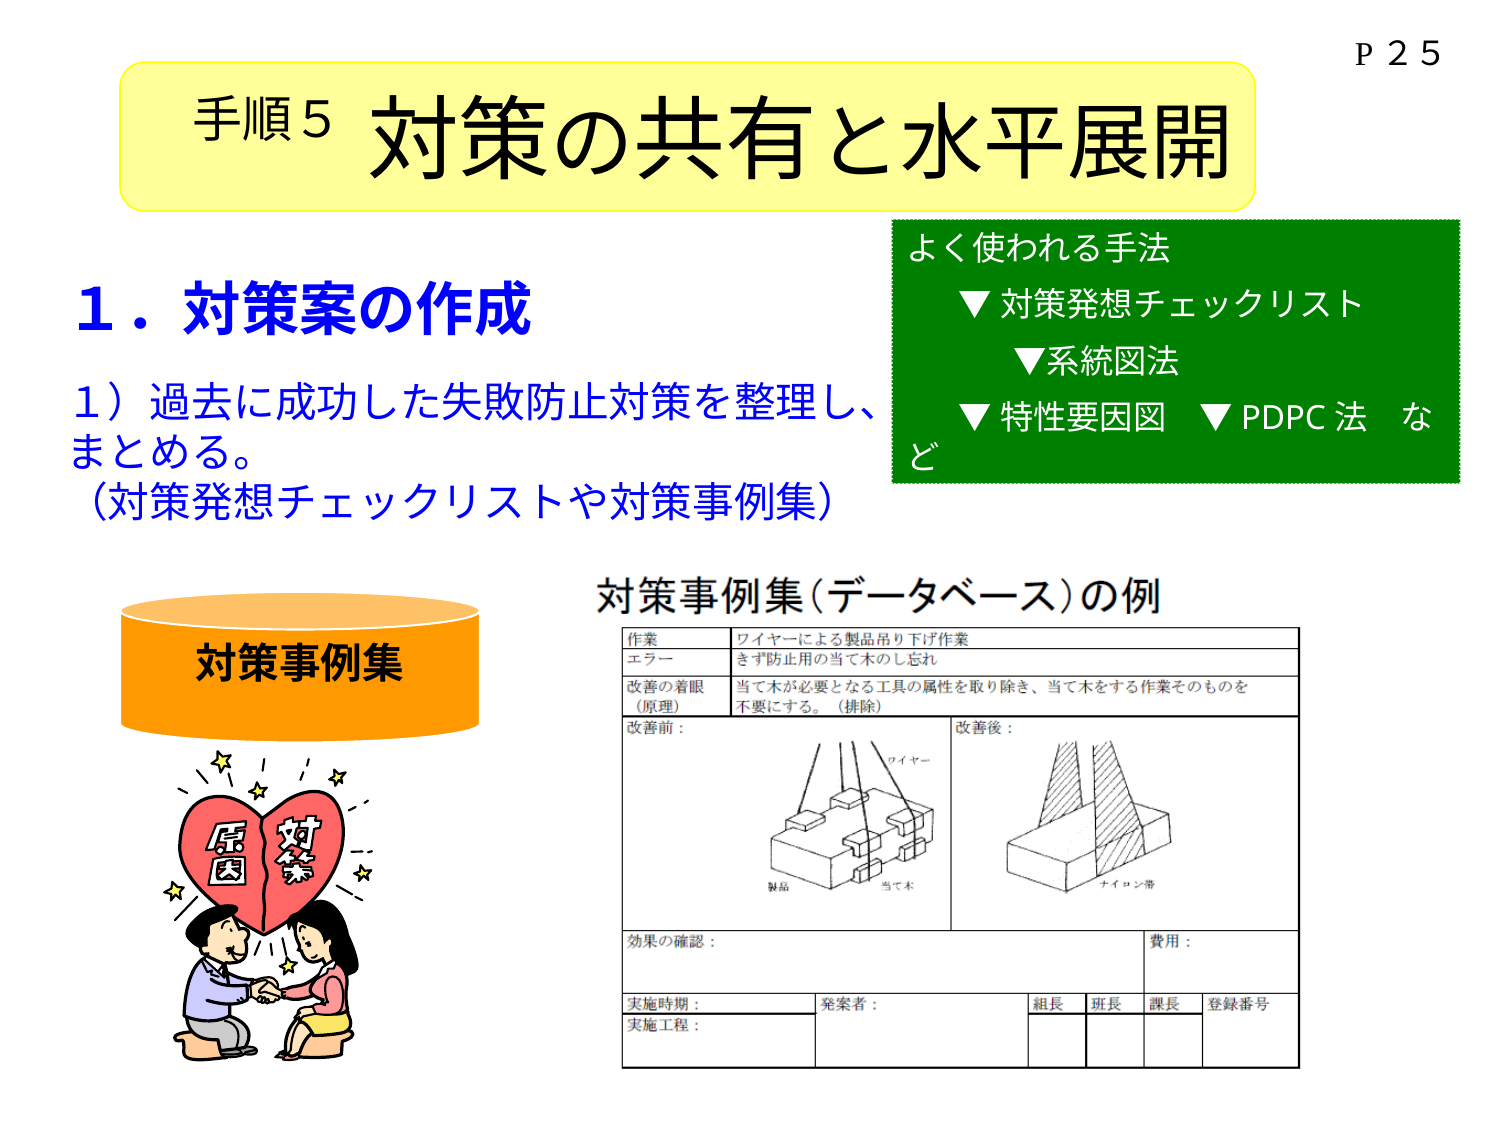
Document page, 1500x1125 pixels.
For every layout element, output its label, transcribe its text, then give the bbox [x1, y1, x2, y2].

text_box [120, 62, 339, 212]
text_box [119, 571, 1309, 1081]
text_box P２５ [1340, 24, 1500, 80]
text_box １）過去に成功した失敗防止対策を整理し、まとめる。 （対策発想チェックリストや対策事例集） [51, 368, 909, 534]
text_box よく使われる手法 ▼対策発想チェックリスト ▼系統図法 ▼特性要因図 ▼PDPC法 など [891, 219, 1461, 484]
text_box 手順５ [177, 79, 420, 155]
subtitle １．対策案の作成 [51, 264, 661, 355]
title 対策の共有と水平展開 [339, 57, 1262, 215]
